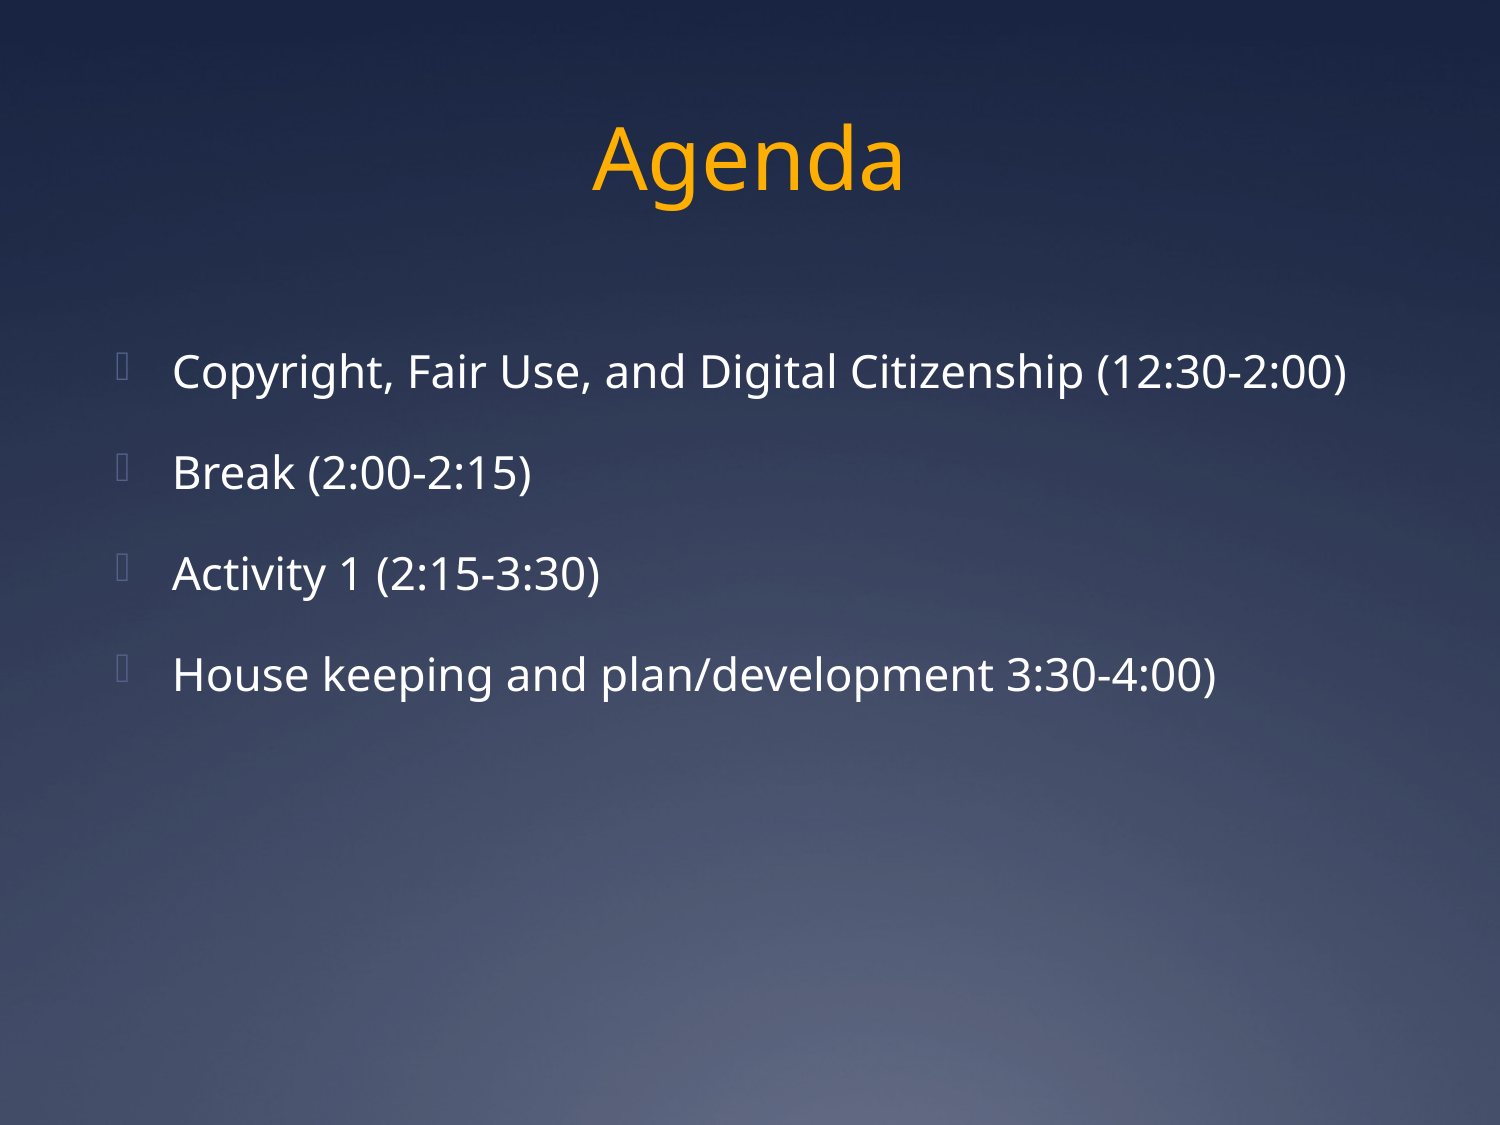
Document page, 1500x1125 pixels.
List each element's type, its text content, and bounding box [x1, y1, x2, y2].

title Agenda [100, 95, 1400, 225]
list Copyright, Fair Use, and Digital Citizenship (12:30-2:00) Break (2:00-2:15) Activity 1 (2:15-3:30) House keeping and plan/development 3:30-4:00) [100, 335, 1461, 878]
